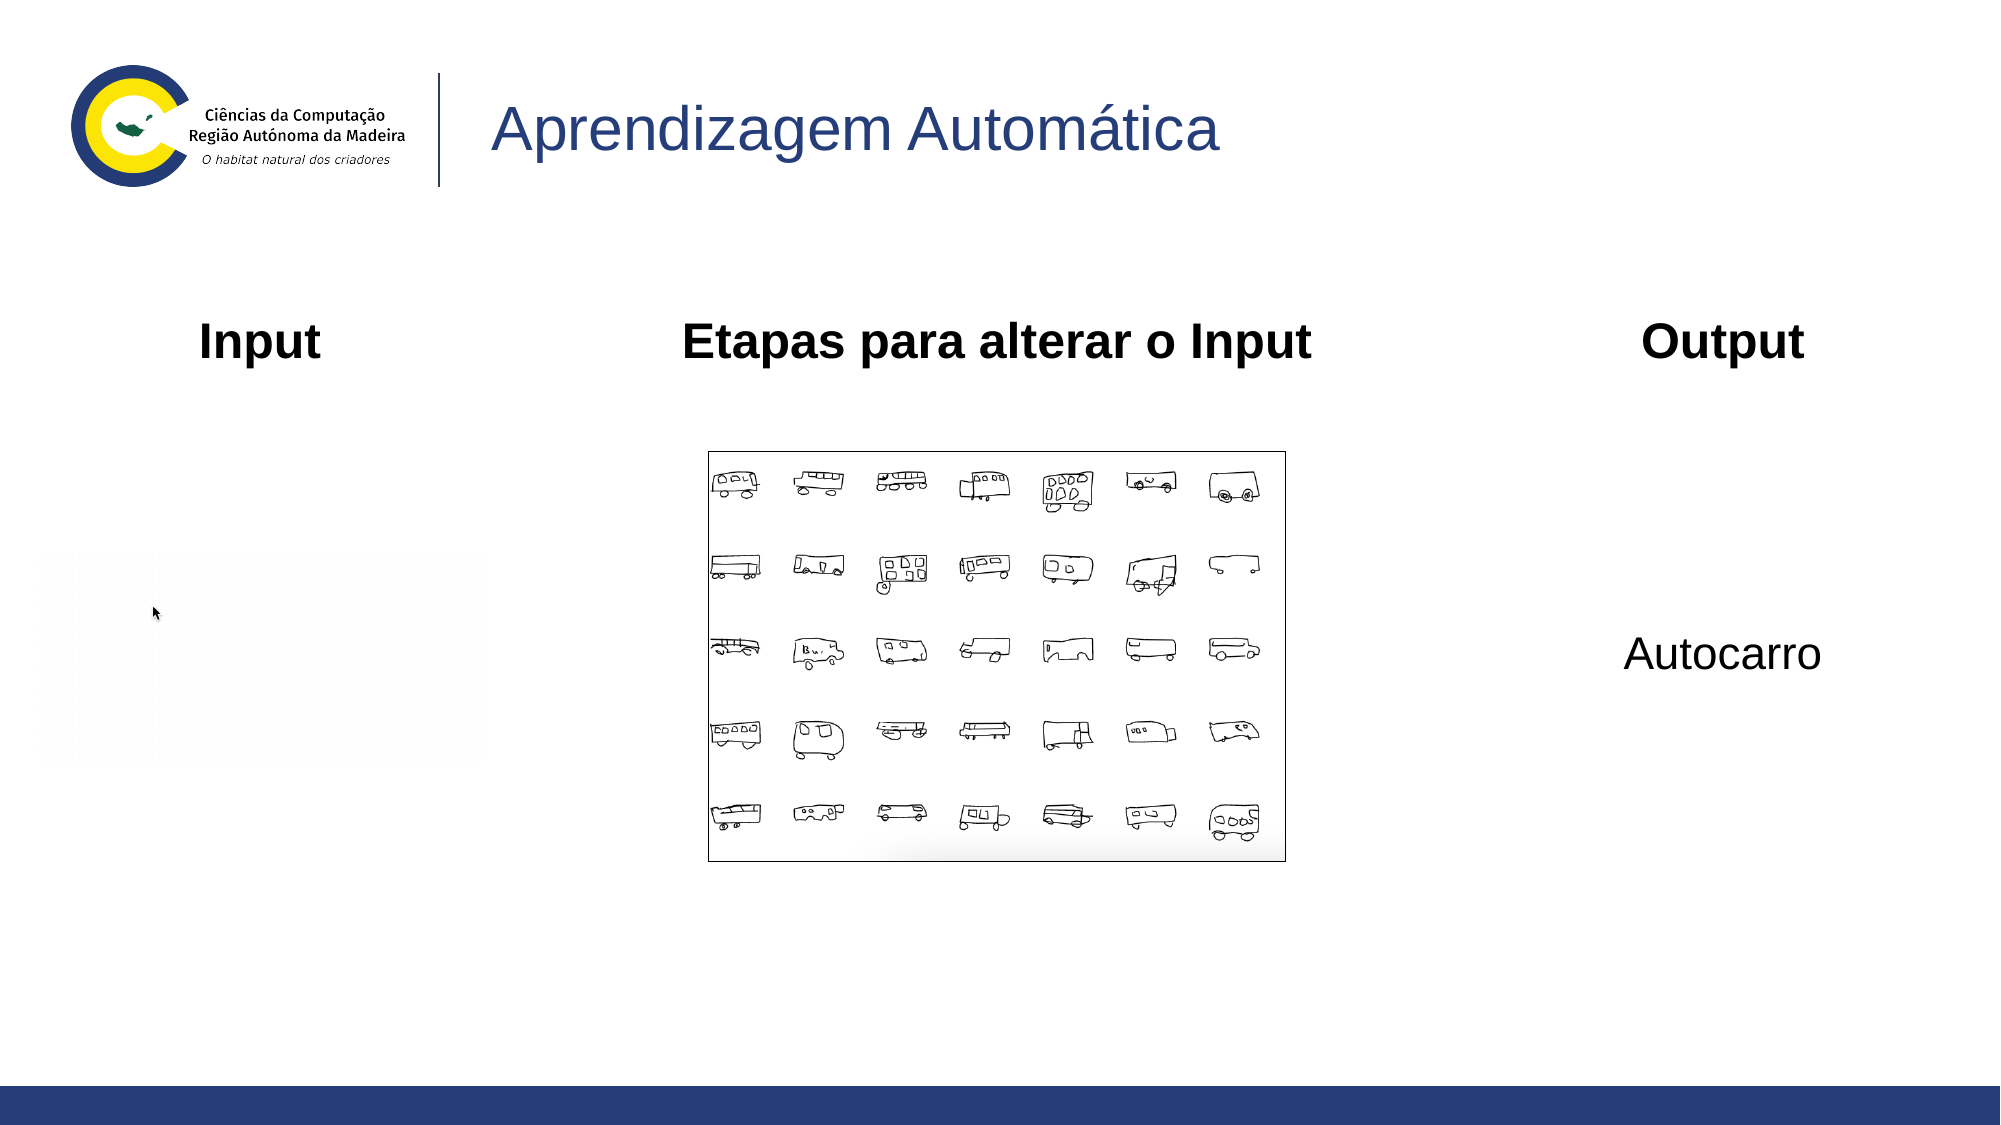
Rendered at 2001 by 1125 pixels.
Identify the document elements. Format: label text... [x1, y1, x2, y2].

picture [708, 451, 1286, 862]
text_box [71, 65, 440, 188]
text_box Etapas para alterar o Input [585, 270, 1410, 376]
text_box Input [35, 270, 485, 376]
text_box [35, 549, 485, 764]
text_box Output [1509, 270, 1936, 376]
text_box Aprendizagem Automática [476, 80, 1237, 171]
text_box [0, 1085, 2000, 1125]
text_box Autocarro [1547, 589, 1899, 687]
